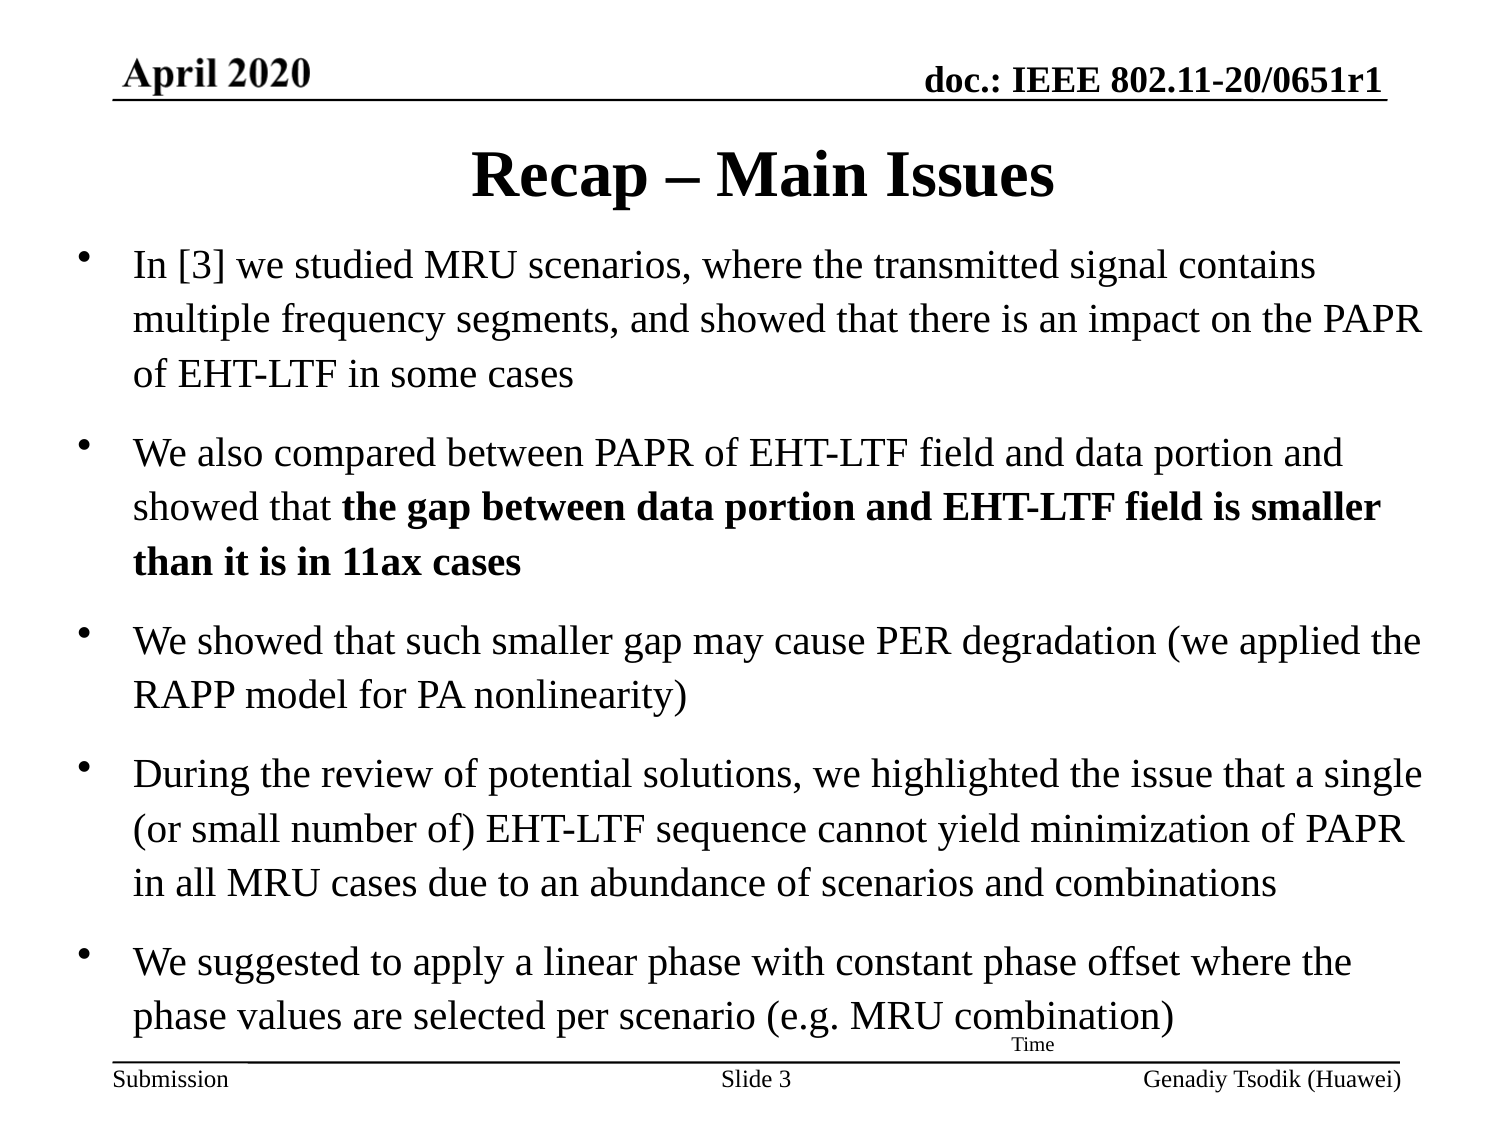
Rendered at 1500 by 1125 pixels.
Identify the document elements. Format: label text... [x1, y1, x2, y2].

footer Genadiy Tsodik (Huawei) [1139, 1061, 1402, 1093]
text_box Time [996, 1023, 1070, 1063]
picture [96, 33, 363, 122]
text_box In [3] we studied MRU scenarios, where the transmitted signal contains multiple frequency segments, and showed that there is an impact on the PAPR of EHT-LTF in some cases We also compared between PAPR of EHT-LTF field and data portion and showed that the gap between data portion and EHT-LTF field is smaller than it is in 11ax cases We showed that such smaller gap may cause PER degradation (we applied the RAPP model for PA nonlinearity) During the review of potential solutions, we highlighted the issue that a single (or small number of) EHT-LTF sequence cannot yield minimization of PAPR in all MRU cases due to an abundance of scenarios and combinations We suggested to apply a linear phase with constant phase offset where the phase values are selected per scenario (e.g. MRU combination) [62, 224, 1450, 1050]
title Recap – Main Issues [126, 102, 1402, 224]
slide_number Slide 3 [712, 1061, 800, 1093]
